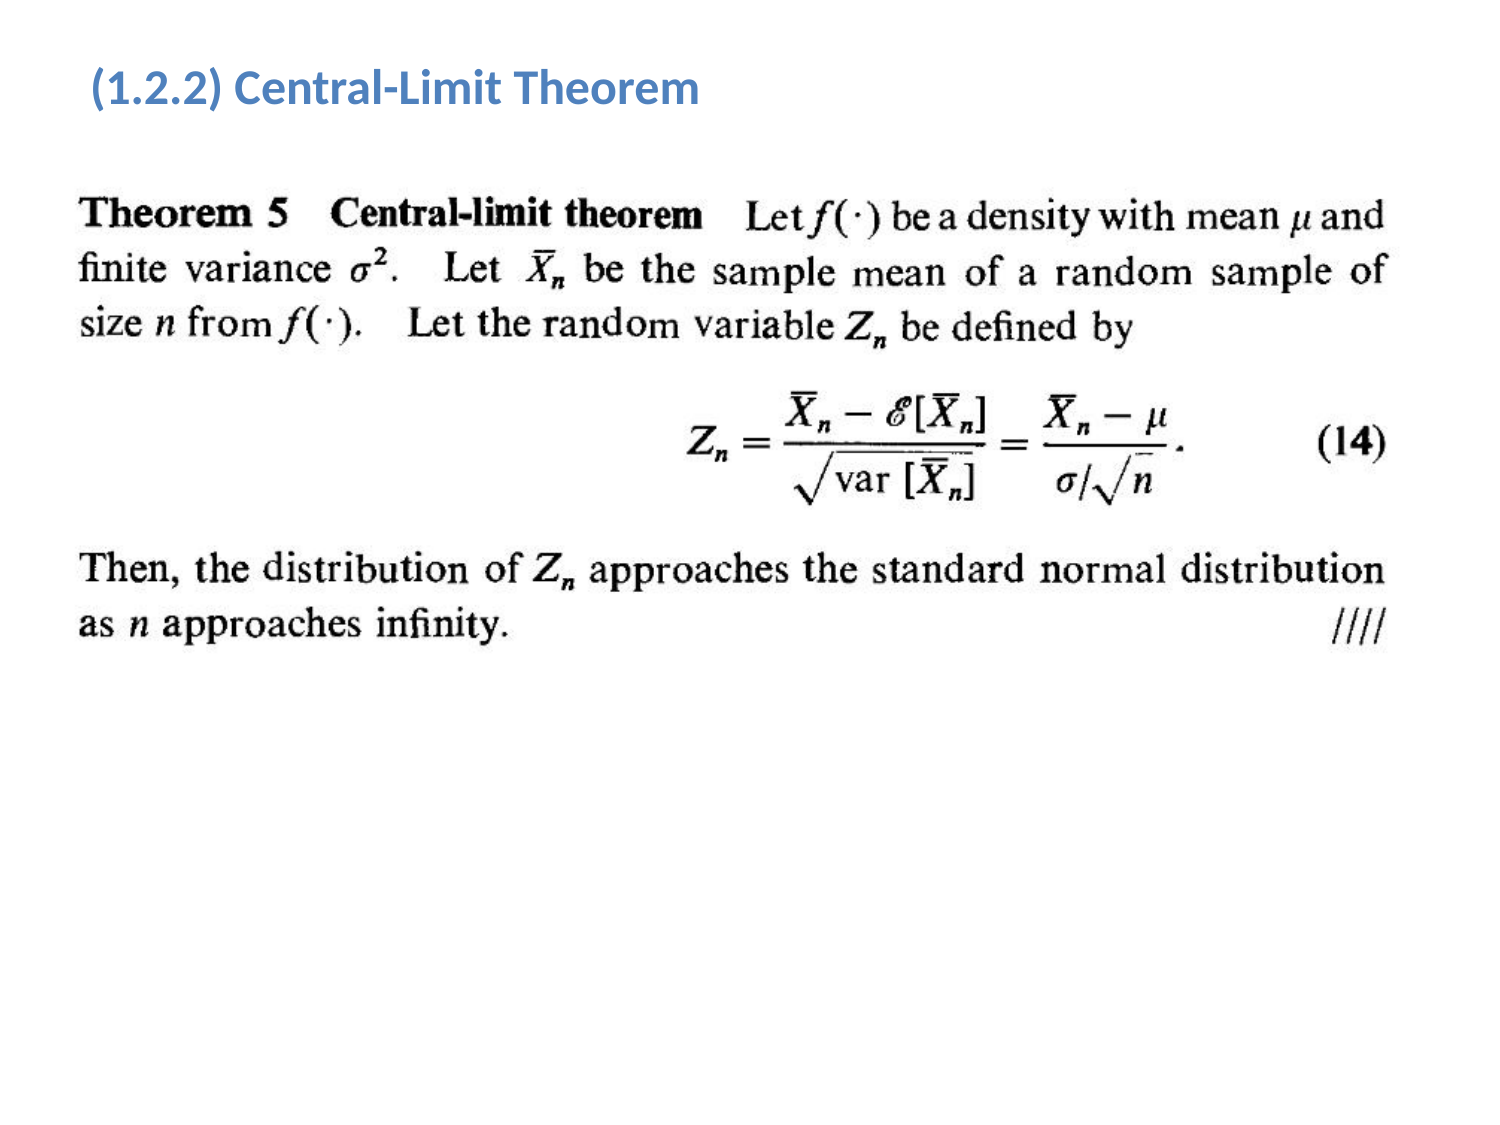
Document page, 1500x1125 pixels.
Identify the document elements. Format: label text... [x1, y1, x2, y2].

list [62, 174, 1413, 684]
title (1.2.2) Central-Limit Theorem [75, 45, 1425, 125]
